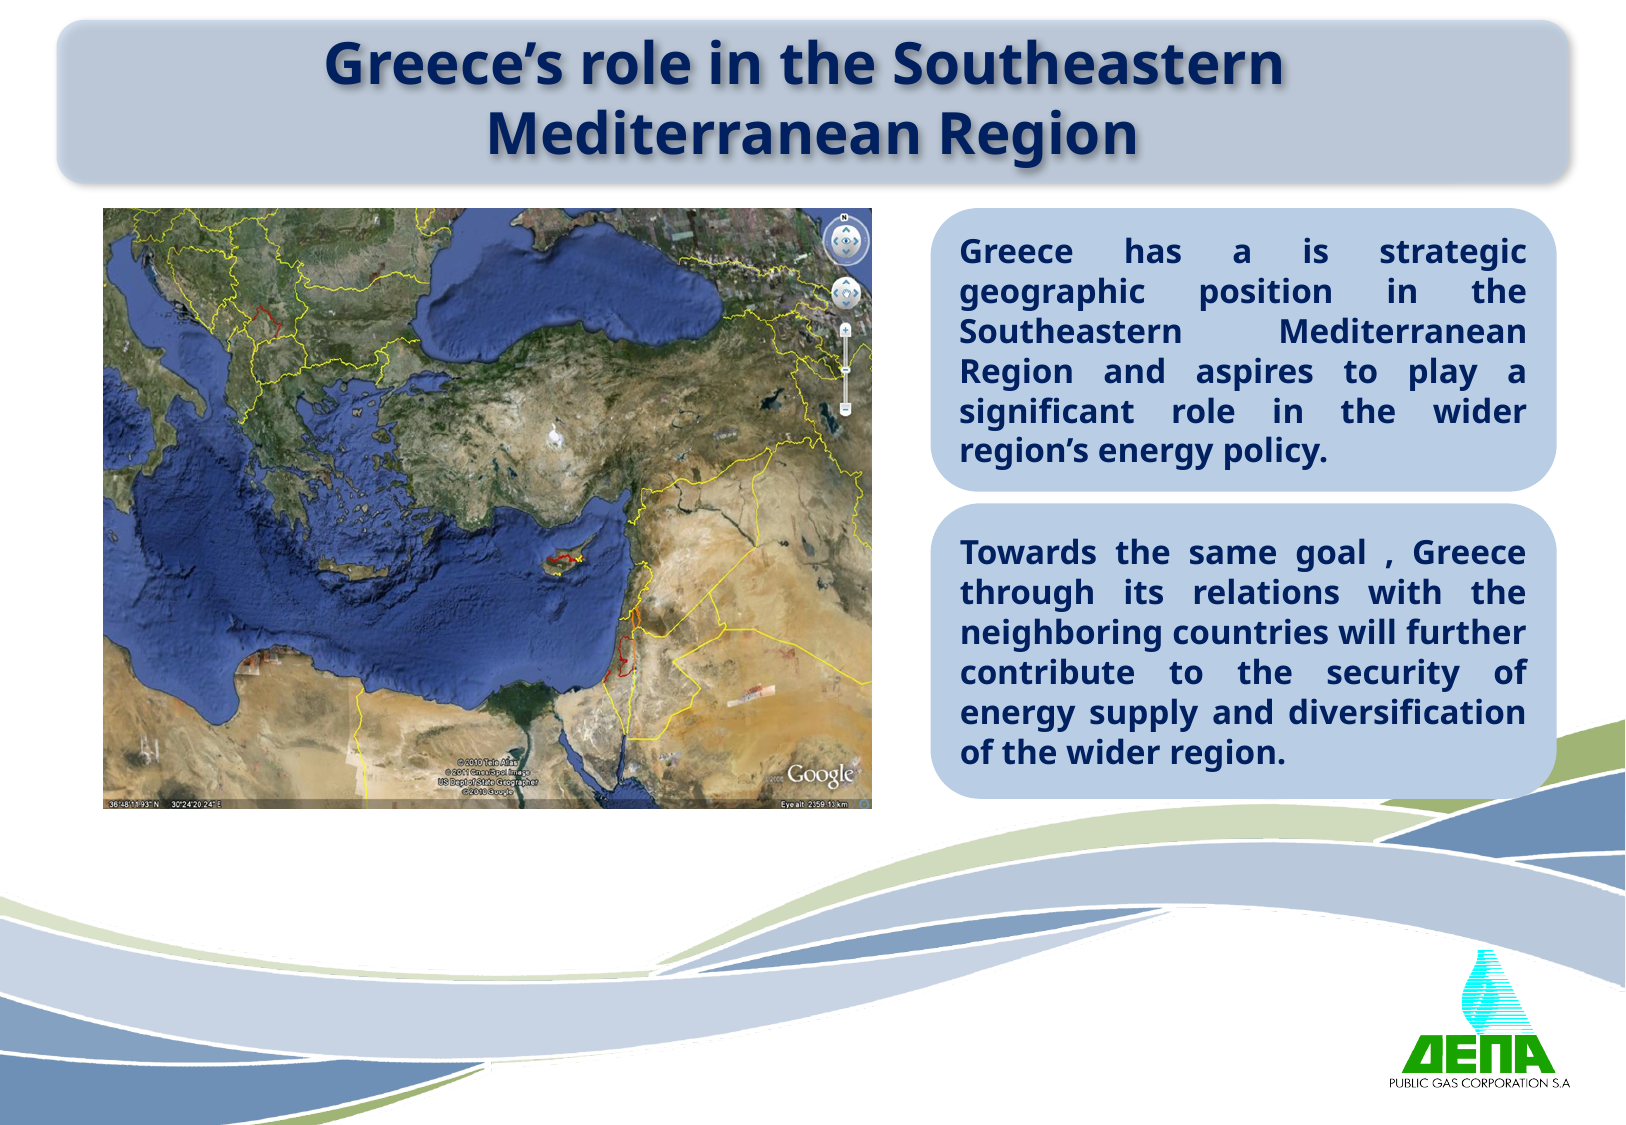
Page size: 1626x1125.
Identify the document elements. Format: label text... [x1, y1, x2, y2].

text_box Towards the same goal , Greece through its relations with the neighboring countries will further contribute to the security of energy supply and diversification of the wider region. [928, 501, 1559, 801]
picture [103, 207, 872, 810]
text_box Greece has a is strategic geographic position in the Southeastern Mediterranean Region and aspires to play a significant role in the wider region’s energy policy. [928, 206, 1559, 494]
picture [1358, 929, 1600, 1125]
title Greece’s role in the Southeastern Mediterranean Region [74, 2, 1551, 190]
